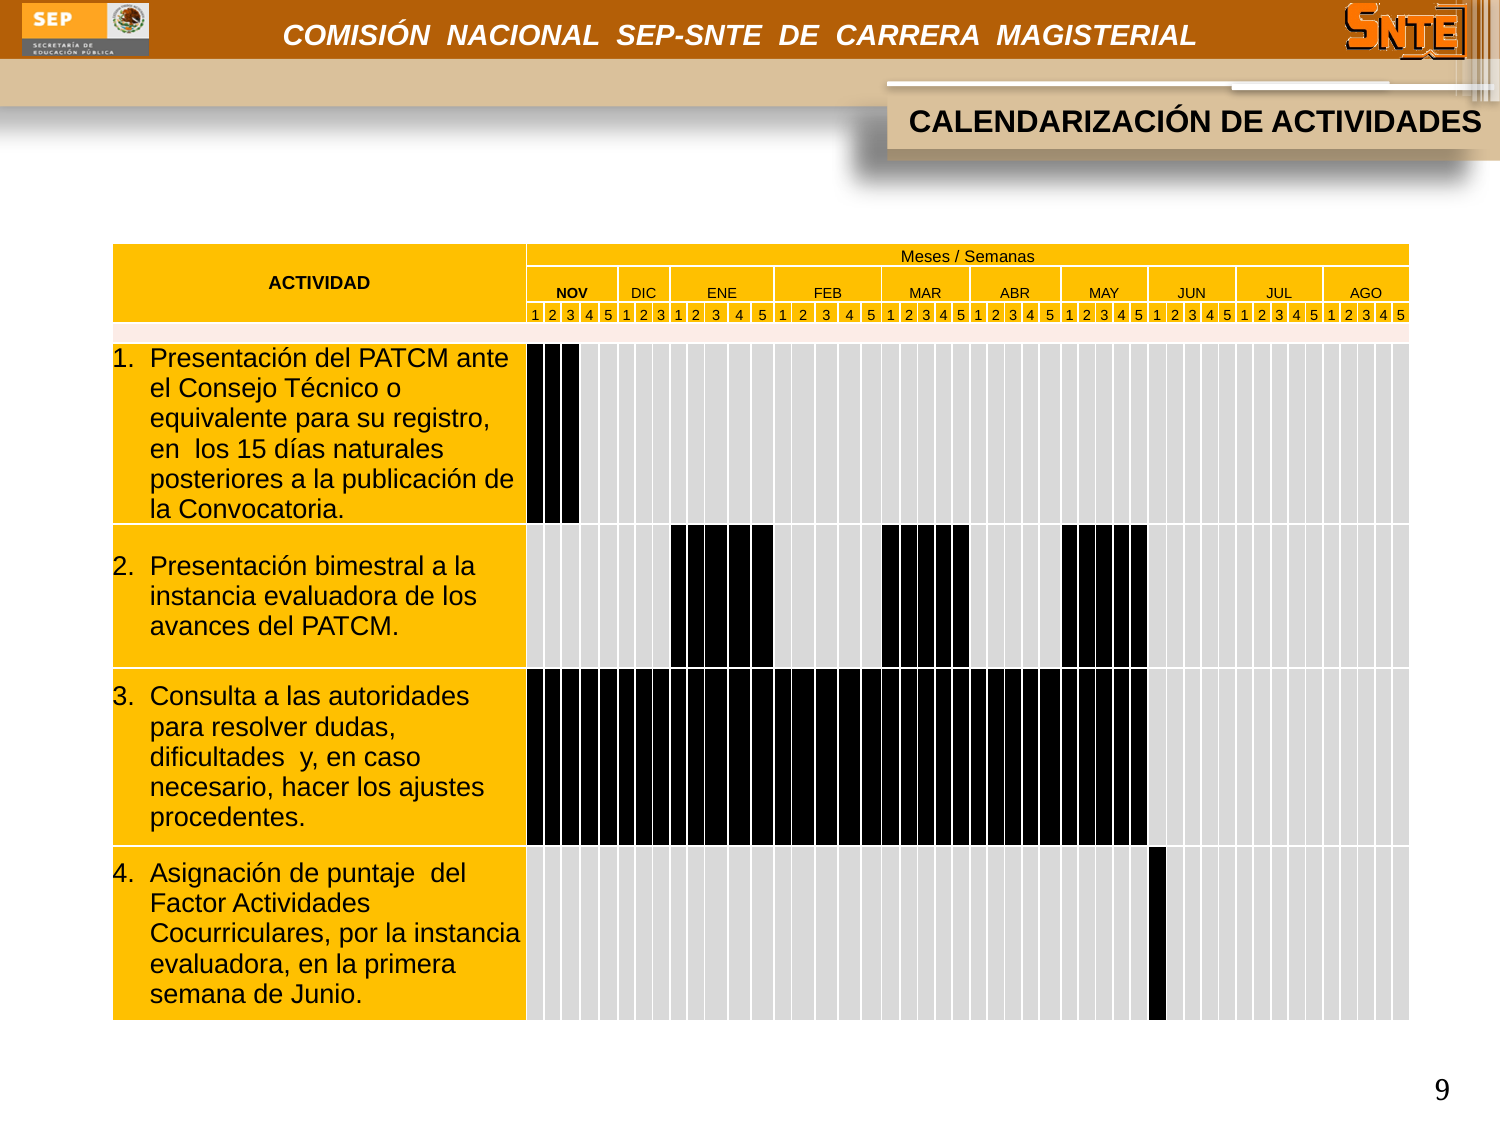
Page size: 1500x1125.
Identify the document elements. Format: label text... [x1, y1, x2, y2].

table_cell [1096, 669, 1112, 845]
table_cell 2 [636, 303, 652, 322]
table_cell [752, 344, 773, 523]
table_cell [901, 525, 917, 667]
table_cell [653, 525, 669, 667]
table_cell [1289, 669, 1305, 845]
table_cell [729, 847, 750, 1020]
table_cell 5 [953, 303, 969, 322]
table_cell [545, 669, 560, 845]
table_cell [1254, 669, 1270, 845]
table_cell [1219, 344, 1235, 523]
table_cell [953, 525, 969, 667]
table_cell [619, 847, 634, 1020]
table_cell AGO [1324, 267, 1409, 301]
table_cell [1023, 669, 1038, 845]
table_cell [775, 847, 791, 1020]
table_cell [918, 525, 934, 667]
table_cell 3 [1005, 303, 1021, 322]
table_cell [1023, 525, 1038, 667]
table_cell [901, 847, 917, 1020]
table_cell [562, 525, 579, 667]
table_cell [653, 847, 669, 1020]
table_cell [527, 847, 543, 1020]
table_cell [936, 847, 951, 1020]
table_cell [936, 344, 951, 523]
table_cell [1376, 669, 1391, 845]
table_cell [988, 525, 1004, 667]
table_cell 2 [1254, 303, 1270, 322]
table_cell [688, 344, 704, 523]
table_cell [1393, 344, 1409, 523]
table_cell 4 [1114, 303, 1129, 322]
table_cell [1237, 344, 1252, 523]
table_cell [1023, 344, 1038, 523]
table_cell 1 [527, 303, 543, 322]
table_cell [1306, 525, 1322, 667]
table_cell [918, 669, 934, 845]
table_cell [752, 669, 773, 845]
table_cell [636, 847, 652, 1020]
table_cell 2 [1167, 303, 1183, 322]
table_cell [1167, 847, 1183, 1020]
table_cell [1114, 847, 1129, 1020]
table_cell [671, 344, 686, 523]
slide_number 9 [1340, 1058, 1466, 1119]
table_header ACTIVIDAD [113, 244, 526, 322]
table_cell [1272, 344, 1287, 523]
table_cell 1 [1149, 303, 1166, 322]
table_cell [1149, 669, 1166, 845]
table_cell 5 [862, 303, 881, 322]
table_cell [1023, 847, 1038, 1020]
table_cell 3 [816, 303, 837, 322]
table_cell [953, 669, 969, 845]
table_cell [1324, 525, 1339, 667]
table_cell [688, 847, 704, 1020]
table_cell [1272, 847, 1287, 1020]
table_cell [1005, 525, 1021, 667]
table_cell [1149, 344, 1166, 523]
table_cell 1 [1324, 303, 1339, 322]
table_cell [581, 525, 598, 667]
table_cell [705, 344, 727, 523]
table_cell [688, 525, 704, 667]
table_cell JUL [1237, 267, 1322, 301]
table_cell [1149, 525, 1166, 667]
table_cell JUN [1149, 267, 1235, 301]
table_cell [600, 669, 617, 845]
table_cell [581, 344, 598, 523]
table_cell 5 [600, 303, 617, 322]
table_cell [562, 344, 579, 523]
table_cell [1202, 344, 1218, 523]
table_cell [1040, 669, 1060, 845]
table_cell 3 [918, 303, 934, 322]
table_cell NOV [527, 267, 617, 301]
table_cell [1202, 525, 1218, 667]
table_cell [1393, 847, 1409, 1020]
table_cell [1306, 669, 1322, 845]
text_box CALENDARIZACIÓN DE ACTIVIDADES [874, 93, 1500, 146]
table_cell [113, 324, 1409, 342]
table_cell 3 [562, 303, 579, 322]
table_cell [1237, 847, 1252, 1020]
table_cell [1219, 525, 1235, 667]
table_cell [882, 847, 899, 1020]
table_cell [1062, 344, 1077, 523]
table_cell Presentación del PATCM ante el Consejo Técnico o equivalente para su registro, en los 15 días naturales posteriores a la publicación de la Convocatoria. [113, 344, 526, 523]
table_cell [1079, 344, 1095, 523]
table_cell [545, 344, 560, 523]
table_cell [1237, 525, 1252, 667]
table_cell 1 [882, 303, 899, 322]
table_cell [792, 344, 814, 523]
table_cell [1219, 847, 1235, 1020]
table_cell [671, 525, 686, 667]
table_cell [882, 669, 899, 845]
table_header Meses / Semanas [527, 244, 1409, 265]
table_cell [636, 669, 652, 845]
table_cell 3 [1096, 303, 1112, 322]
table_cell 4 [1376, 303, 1391, 322]
table_cell [705, 847, 727, 1020]
table_cell [1358, 525, 1374, 667]
table_cell [988, 344, 1004, 523]
table_cell [1358, 344, 1374, 523]
table_cell 5 [1040, 303, 1060, 322]
table_cell 1 [775, 303, 791, 322]
table_cell [1306, 847, 1322, 1020]
table_cell [792, 847, 814, 1020]
table_cell [545, 525, 560, 667]
table_cell [1062, 669, 1077, 845]
table_cell [653, 669, 669, 845]
table_cell [953, 847, 969, 1020]
table_cell 5 [1306, 303, 1322, 322]
table_cell 3 [1358, 303, 1374, 322]
table_cell 4 [729, 303, 750, 322]
table_cell [527, 344, 543, 523]
table_cell [862, 344, 881, 523]
table_cell [1358, 847, 1374, 1020]
table_cell [1219, 669, 1235, 845]
table_cell [1114, 669, 1129, 845]
table_cell [816, 344, 837, 523]
table_cell [1289, 847, 1305, 1020]
table_cell 5 [1131, 303, 1147, 322]
table_cell [1005, 344, 1021, 523]
table_cell [816, 669, 837, 845]
table_cell [1393, 525, 1409, 667]
table_cell [1096, 847, 1112, 1020]
table_cell 1 [1062, 303, 1077, 322]
table_cell ABR [971, 267, 1060, 301]
table_cell [882, 525, 899, 667]
table_cell MAR [882, 267, 969, 301]
table_cell [729, 525, 750, 667]
table_cell [1005, 847, 1021, 1020]
table_cell [600, 525, 617, 667]
table_cell [705, 525, 727, 667]
table_cell 4 [936, 303, 951, 322]
table_cell 3 [1272, 303, 1287, 322]
table_cell [1040, 525, 1060, 667]
table_cell [1202, 847, 1218, 1020]
table_cell [1079, 847, 1095, 1020]
table_cell [1114, 525, 1129, 667]
table_cell FEB [775, 267, 881, 301]
table_cell [1167, 525, 1183, 667]
table_cell 2 [792, 303, 814, 322]
table_cell [1062, 525, 1077, 667]
table_cell 5 [752, 303, 773, 322]
table_cell [936, 525, 951, 667]
table_cell [729, 669, 750, 845]
table_cell 1 [619, 303, 634, 322]
table_cell 3 [653, 303, 669, 322]
table_cell 4 [839, 303, 860, 322]
table_cell [918, 847, 934, 1020]
table_cell [1289, 344, 1305, 523]
table_cell [1040, 847, 1060, 1020]
table_cell [1079, 525, 1095, 667]
table_cell [882, 344, 899, 523]
table_cell [1185, 344, 1200, 523]
table_cell [988, 669, 1004, 845]
table_cell [1185, 669, 1200, 845]
table_cell MAY [1062, 267, 1147, 301]
table_cell 2 [688, 303, 704, 322]
table_cell [545, 847, 560, 1020]
table_cell [1341, 525, 1357, 667]
table_cell [1079, 669, 1095, 845]
table_cell [1131, 525, 1147, 667]
table_cell 4 [581, 303, 598, 322]
table_cell 2 [1341, 303, 1357, 322]
table_cell [1324, 847, 1339, 1020]
table_cell [600, 344, 617, 523]
table_cell [1254, 525, 1270, 667]
picture [22, 3, 149, 56]
table_cell [562, 847, 579, 1020]
table_cell [1272, 525, 1287, 667]
table_cell [971, 525, 986, 667]
table_cell [1341, 344, 1357, 523]
table_cell [1272, 669, 1287, 845]
table_cell [816, 847, 837, 1020]
table_cell Asignación de puntaje del Factor Actividades Cocurriculares, por la instancia evaluadora, en la primera semana de Junio. [113, 847, 526, 1020]
table_cell [839, 344, 860, 523]
table_cell [619, 525, 634, 667]
table_cell ENE [671, 267, 773, 301]
table_cell [816, 525, 837, 667]
table_cell [1096, 344, 1112, 523]
table_cell [752, 525, 773, 667]
table_cell [775, 669, 791, 845]
table_cell [600, 847, 617, 1020]
table_cell 2 [1079, 303, 1095, 322]
table_cell [619, 344, 634, 523]
table_cell [1167, 344, 1183, 523]
table_cell [953, 344, 969, 523]
table_cell [792, 669, 814, 845]
table_cell 2 [545, 303, 560, 322]
table_cell [1131, 669, 1147, 845]
table_cell 5 [1219, 303, 1235, 322]
table_cell [636, 525, 652, 667]
table_cell [1393, 669, 1409, 845]
table_cell [705, 669, 727, 845]
table_cell [562, 669, 579, 845]
table_cell [581, 669, 598, 845]
table_cell [1185, 847, 1200, 1020]
table_cell [1202, 669, 1218, 845]
table_cell [1040, 344, 1060, 523]
table_cell 4 [1023, 303, 1038, 322]
table_cell [752, 847, 773, 1020]
table_cell [1096, 525, 1112, 667]
picture [1345, 3, 1467, 60]
table_cell [1131, 847, 1147, 1020]
table_cell [862, 525, 881, 667]
table_cell [653, 344, 669, 523]
table_cell 5 [1393, 303, 1409, 322]
table_cell [839, 525, 860, 667]
table_cell 4 [1289, 303, 1305, 322]
table_cell [792, 525, 814, 667]
table_cell [671, 847, 686, 1020]
table_cell [1062, 847, 1077, 1020]
table_cell [619, 669, 634, 845]
table_cell [1306, 344, 1322, 523]
table_cell [671, 669, 686, 845]
table_cell [988, 847, 1004, 1020]
table_cell [636, 344, 652, 523]
table_cell [862, 847, 881, 1020]
table_cell [1376, 847, 1391, 1020]
table_cell [862, 669, 881, 845]
table_cell [971, 344, 986, 523]
table_cell 1 [971, 303, 986, 322]
table_cell 3 [1185, 303, 1200, 322]
table_cell [775, 525, 791, 667]
table_cell [775, 344, 791, 523]
table_cell [1324, 344, 1339, 523]
table_cell [936, 669, 951, 845]
table_cell [901, 669, 917, 845]
table_cell [1341, 847, 1357, 1020]
table_cell [1237, 669, 1252, 845]
table_cell [971, 847, 986, 1020]
table_cell 2 [988, 303, 1004, 322]
table_cell [1376, 525, 1391, 667]
table_cell 2 [901, 303, 917, 322]
table_cell [1149, 847, 1166, 1020]
table_cell 1 [671, 303, 686, 322]
table_cell [527, 525, 543, 667]
table_cell [581, 847, 598, 1020]
table_cell 4 [1202, 303, 1218, 322]
table_cell [1114, 344, 1129, 523]
table_cell 3 [705, 303, 727, 322]
table_cell [839, 847, 860, 1020]
table_cell [1341, 669, 1357, 845]
table_cell [688, 669, 704, 845]
table_cell [1254, 344, 1270, 523]
table_cell [1131, 344, 1147, 523]
table_cell [1358, 669, 1374, 845]
table_cell [901, 344, 917, 523]
table_cell [1289, 525, 1305, 667]
table_cell [918, 344, 934, 523]
table_cell [729, 344, 750, 523]
table_cell [1167, 669, 1183, 845]
table_cell [1005, 669, 1021, 845]
table_cell [971, 669, 986, 845]
table_cell 1 [1237, 303, 1252, 322]
table_cell [1324, 669, 1339, 845]
table_cell [527, 669, 543, 845]
table_cell [1376, 344, 1391, 523]
table_cell [839, 669, 860, 845]
table_cell DIC [619, 267, 669, 301]
table_cell Presentación bimestral a la instancia evaluadora de los avances del PATCM. [113, 525, 526, 667]
table_cell [1254, 847, 1270, 1020]
table_cell Consulta a las autoridades para resolver dudas, dificultades y, en caso necesario, hacer los ajustes procedentes. [113, 669, 526, 845]
table_cell [1185, 525, 1200, 667]
